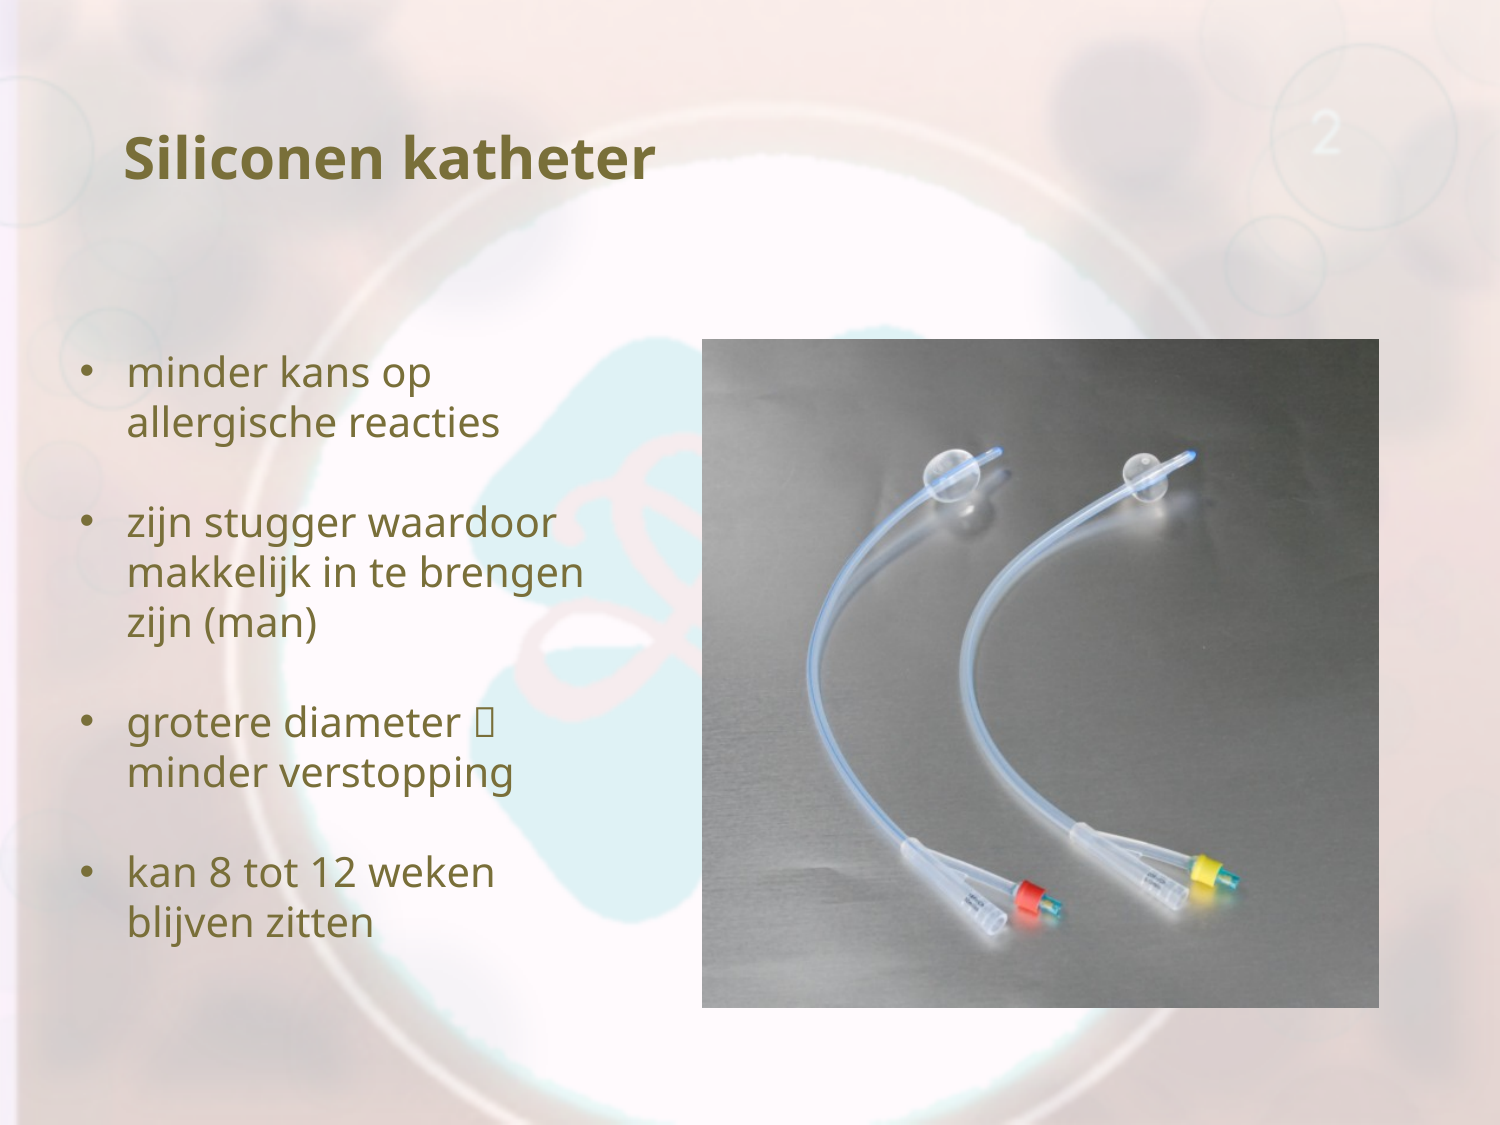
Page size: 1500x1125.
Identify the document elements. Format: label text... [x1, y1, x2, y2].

picture [0, 0, 1500, 1125]
text_box Siliconen katheter [109, 113, 672, 199]
text_box minder kans op allergische reacties zijn stugger waardoor makkelijk in te brengen zijn (man) grotere diameter  minder verstopping kan 8 tot 12 weken blijven zitten [64, 338, 632, 953]
